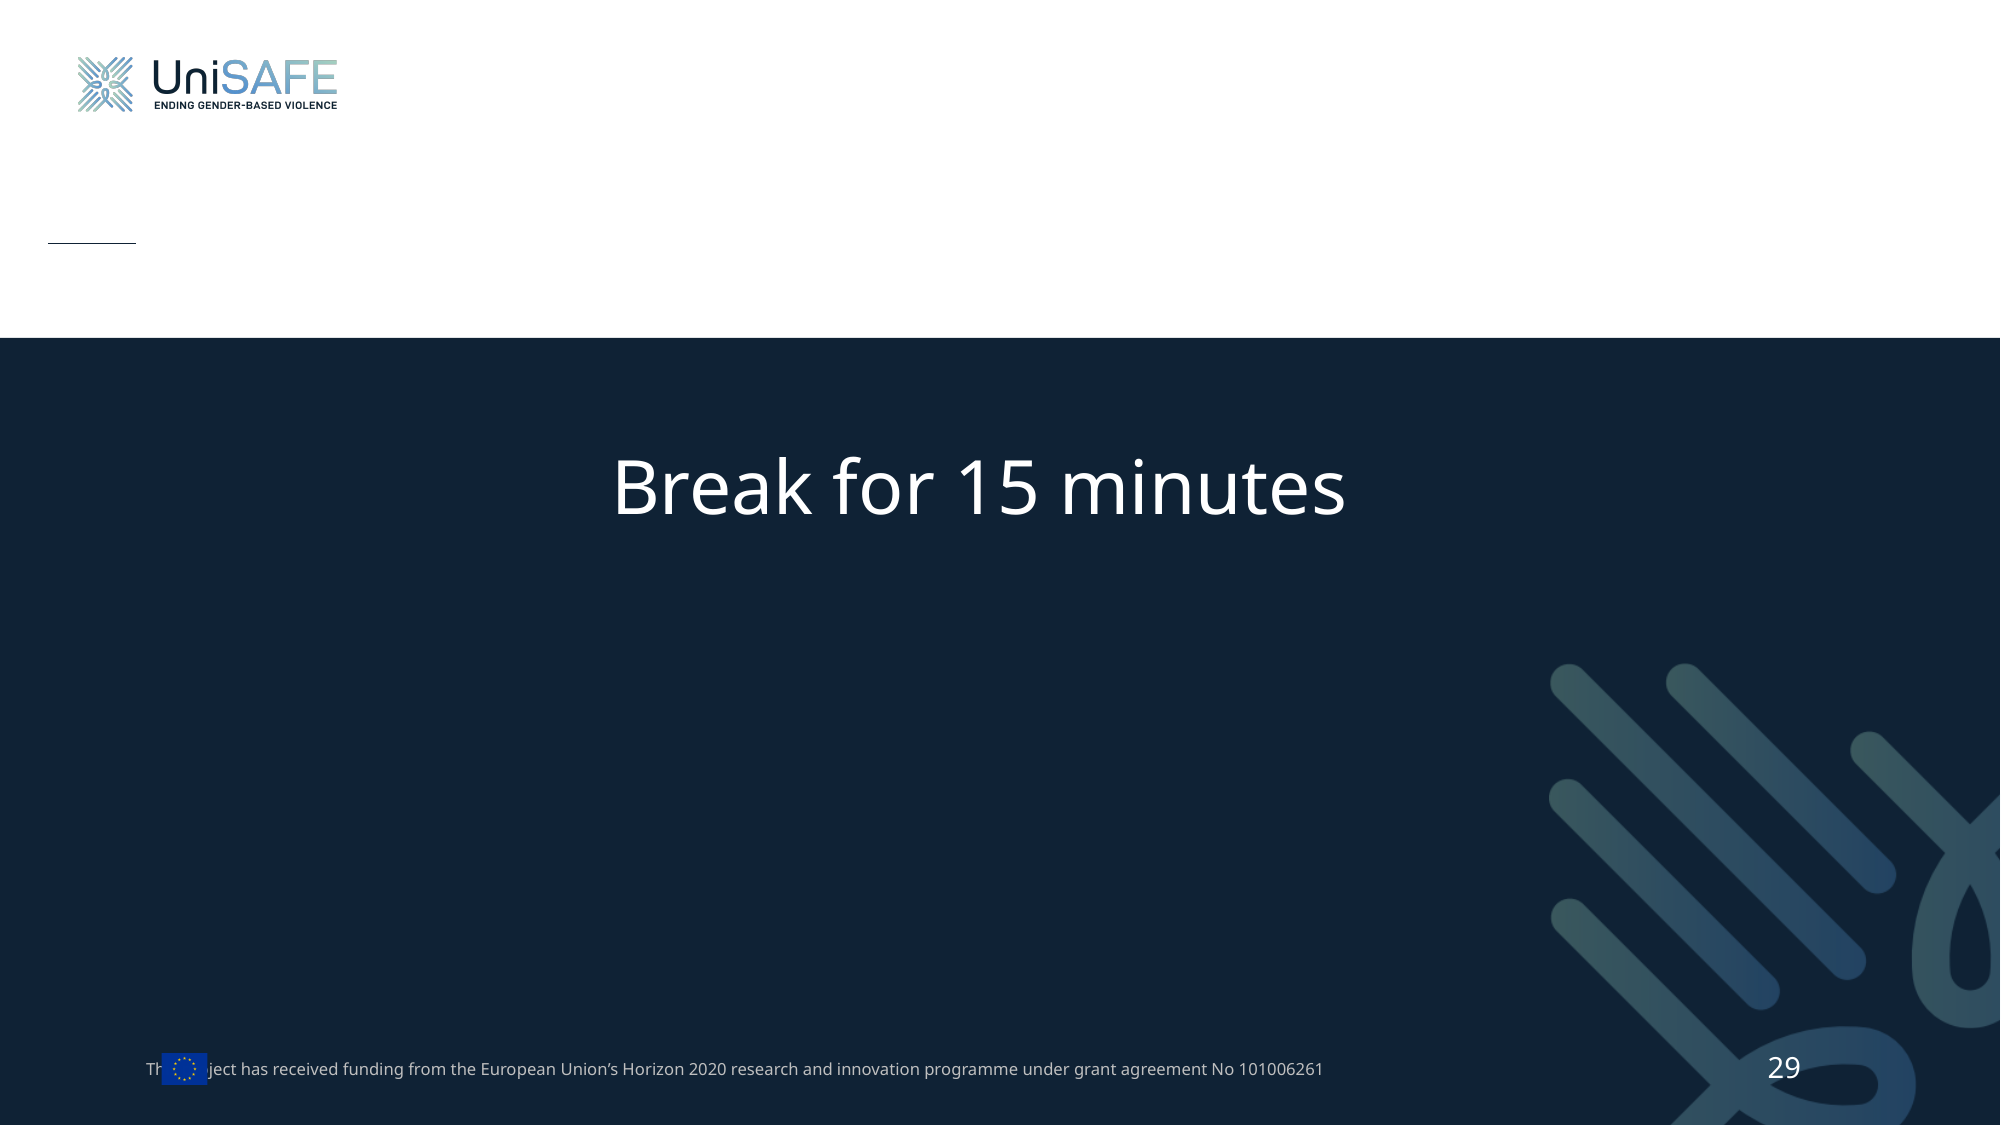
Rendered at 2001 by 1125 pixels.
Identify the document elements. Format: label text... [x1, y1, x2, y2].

picture [78, 57, 337, 112]
title Break for 15 minutes [152, 418, 1807, 546]
